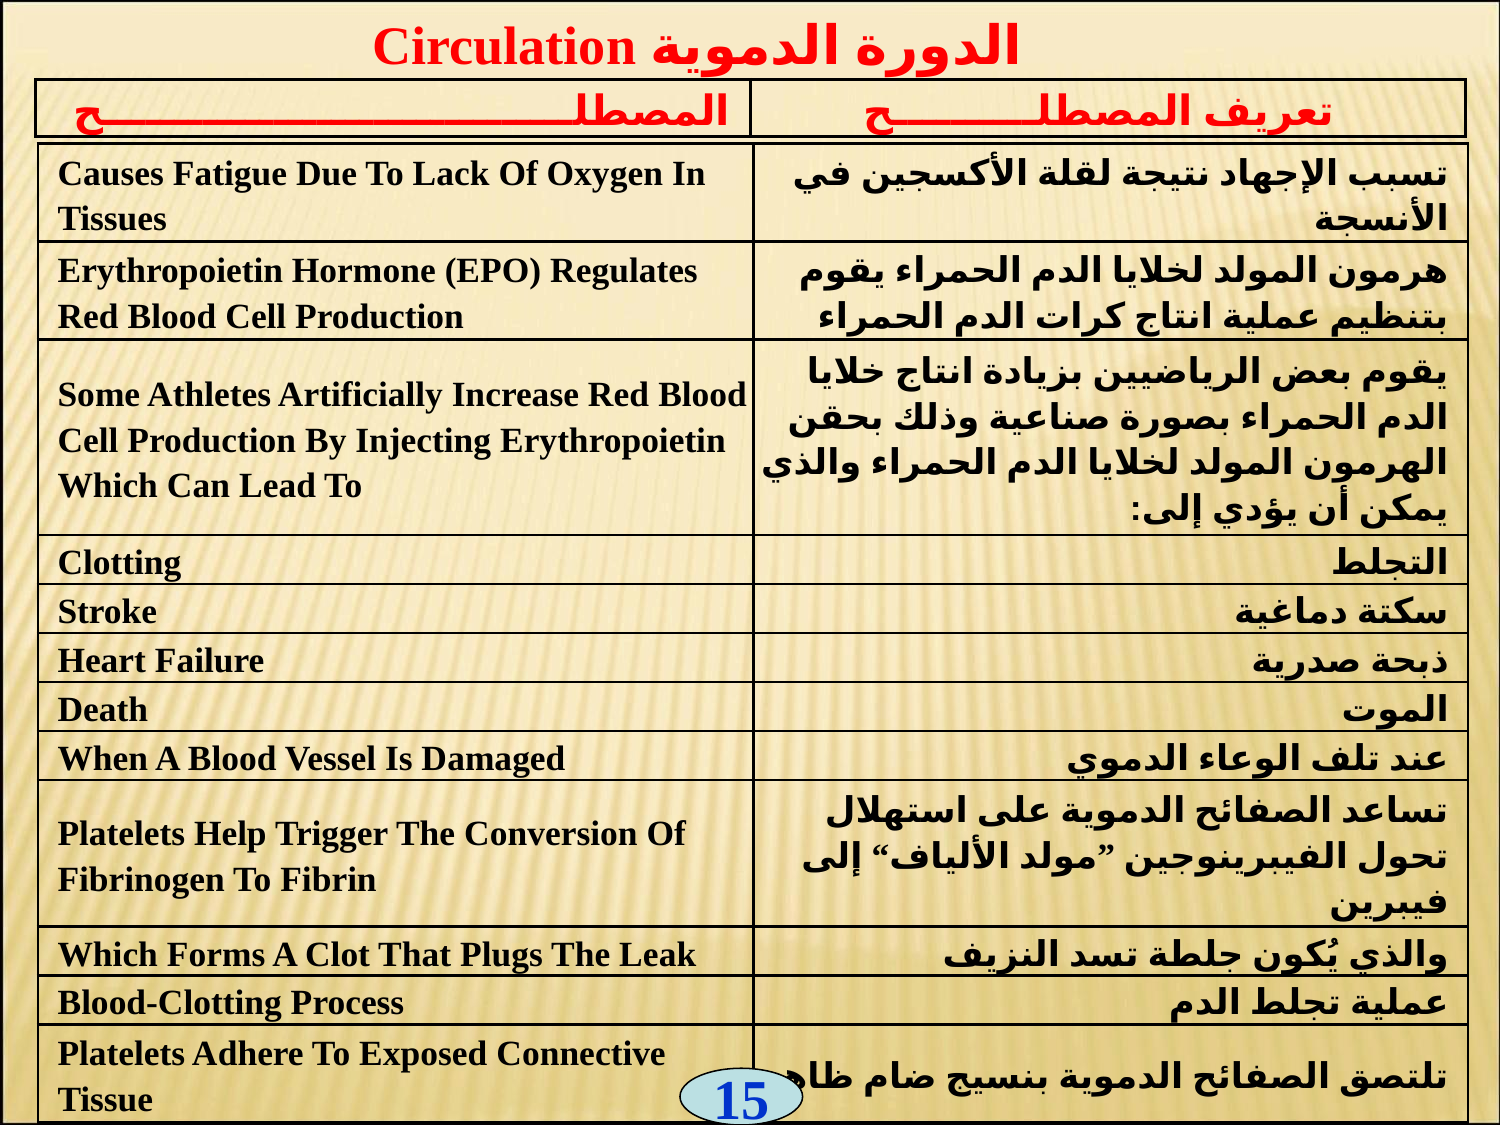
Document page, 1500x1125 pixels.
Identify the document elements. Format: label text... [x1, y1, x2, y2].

table_cell Erythropoietin Hormone (EPO) Regulates Red Blood Cell Production [39, 243, 752, 338]
table_cell يقوم بعض الرياضيين بزيادة انتاج خلايا الدم الحمراء بصورة صناعية وذلك بحقن الهرمون المولد لخلايا الدم الحمراء والذي يمكن أن يؤدي إلى: [755, 341, 1467, 534]
table_cell تساعد الصفائح الدموية على استهلال تحول الفيبرينوجين ”مولد الألياف“ إلى فيبرين [755, 781, 1467, 925]
text_box Circulation الدورة الدموية [357, 3, 1248, 78]
table_header Causes Fatigue Due To Lack Of Oxygen In Tissues [39, 145, 752, 240]
table_header تسبب الإجهاد نتيجة لقلة الأكسجين في الأنسجة [755, 145, 1467, 240]
table_cell عند تلف الوعاء الدموي [755, 732, 1467, 779]
table_cell سكتة دماغية [755, 585, 1467, 632]
text_box 15 [679, 1068, 803, 1125]
table_cell Stroke [39, 585, 752, 632]
table_cell هرمون المولد لخلايا الدم الحمراء يقوم بتنظيم عملية انتاج كرات الدم الحمراء [755, 243, 1467, 338]
table_cell Clotting [39, 536, 752, 583]
table_header تعريف المصطلــــــــــح [752, 81, 1464, 135]
table_cell الموت [755, 683, 1467, 730]
table_cell When A Blood Vessel Is Damaged [39, 732, 752, 779]
picture [0, 0, 1500, 1125]
table_cell Platelets Adhere To Exposed Connective Tissue [39, 1026, 752, 1121]
table_cell تلتصق الصفائح الدموية بنسيج ضام ظاهر [755, 1026, 1467, 1121]
table_cell Some Athletes Artificially Increase Red Blood Cell Production By Injecting Erythropoietin Which Can Lead To [39, 341, 752, 534]
table_cell التجلط [755, 536, 1467, 583]
table_cell والذي يُكون جلطة تسد النزيف [755, 928, 1467, 974]
table_cell Which Forms A Clot That Plugs The Leak [39, 928, 752, 974]
table_cell Platelets Help Trigger The Conversion Of Fibrinogen To Fibrin [39, 781, 752, 925]
table_cell Death [39, 683, 752, 730]
table_cell ذبحة صدرية [755, 634, 1467, 681]
table_cell عملية تجلط الدم [755, 977, 1467, 1023]
table_header المصطلـــــــــــــــــــــــــــــــــح [37, 81, 749, 135]
table_cell Heart Failure [39, 634, 752, 681]
table_cell Blood-Clotting Process [39, 977, 752, 1023]
